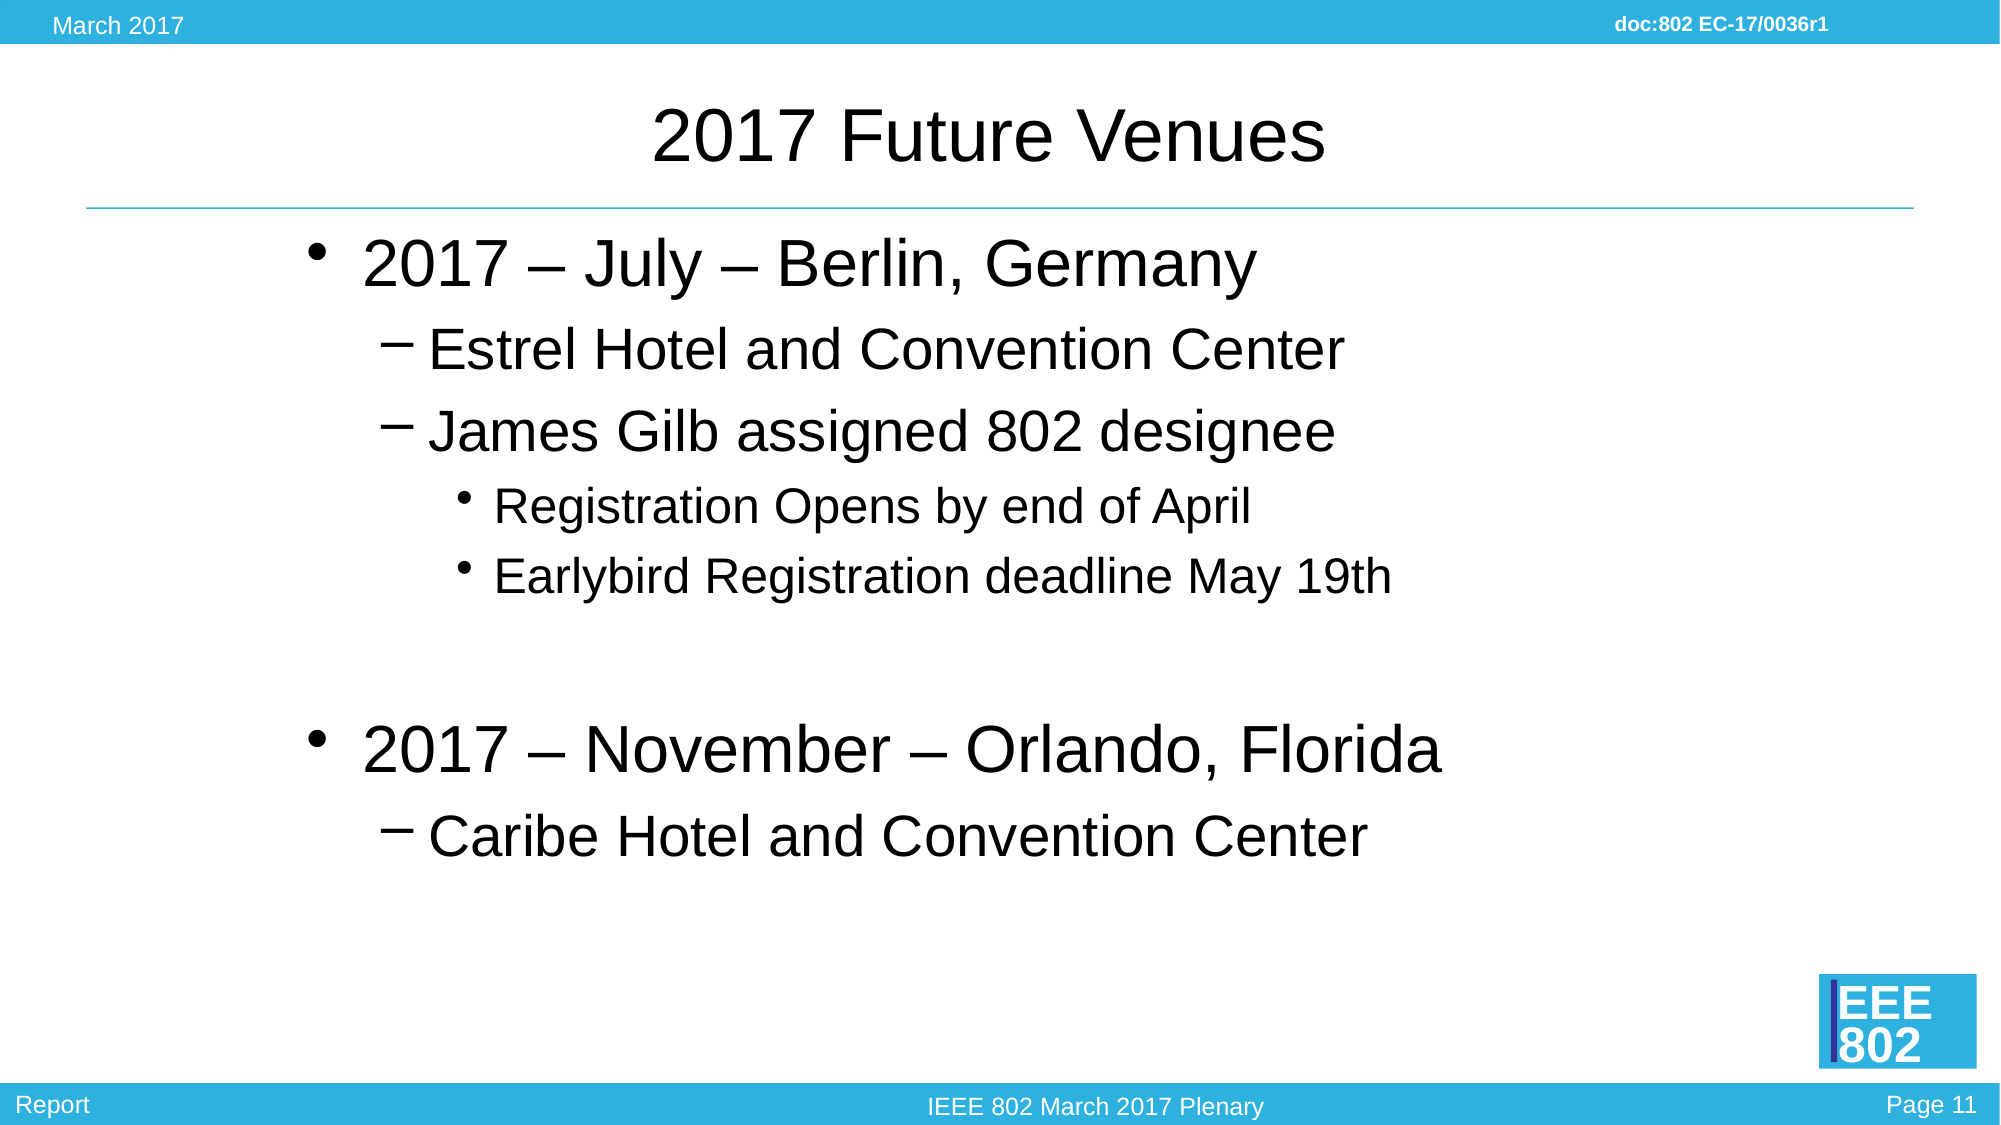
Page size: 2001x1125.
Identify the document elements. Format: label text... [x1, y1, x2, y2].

title 2017 Future Venues [291, 66, 1688, 197]
list 2017 – July – Berlin, Germany Estrel Hotel and Convention Center James Gilb assigned 802 designee Registration Opens by end of April Earlybird Registration deadline May 19th 2017 – November – Orlando, Florida Caribe Hotel and Convention Center [291, 212, 1738, 1088]
